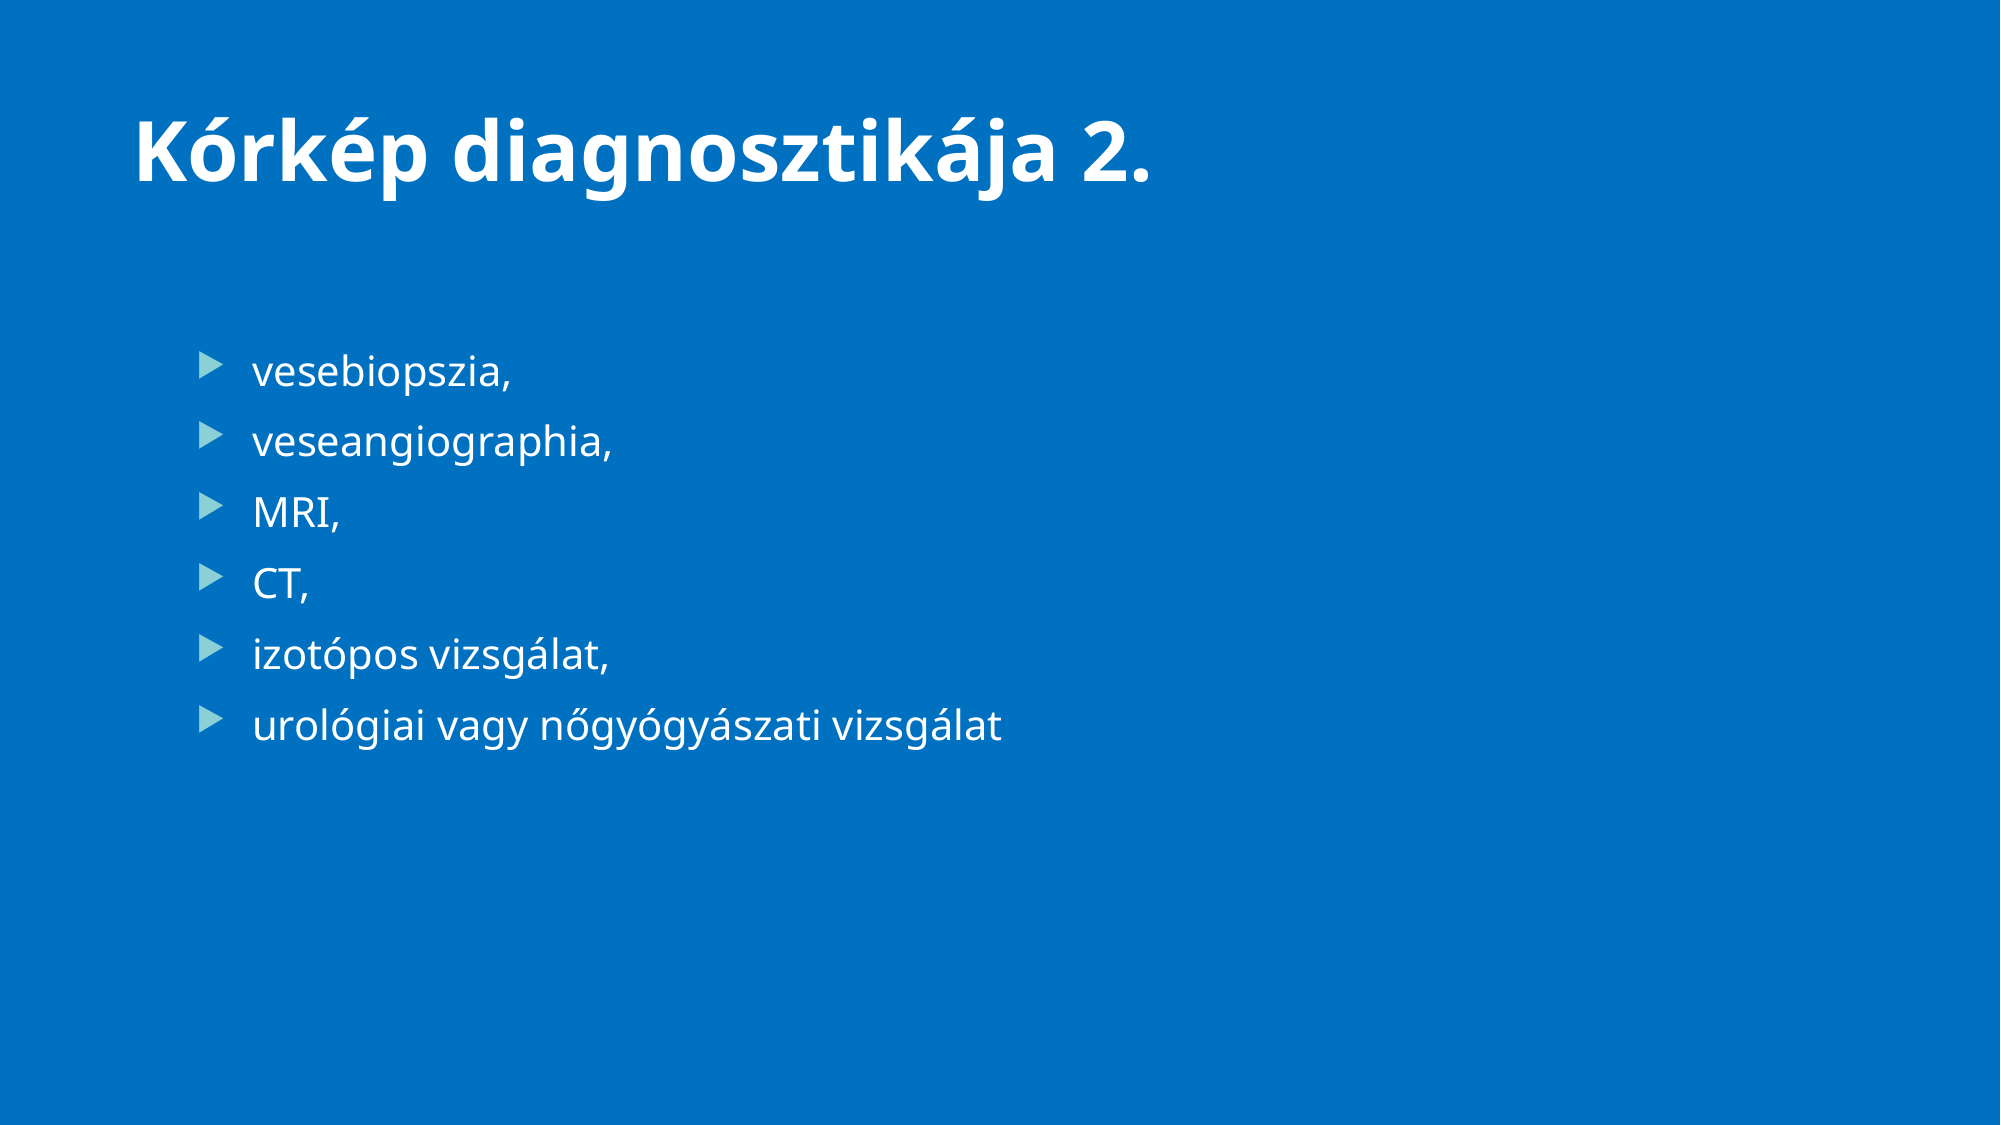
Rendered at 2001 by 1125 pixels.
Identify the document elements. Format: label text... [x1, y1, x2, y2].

title Kórkép diagnosztikája 2. [117, 90, 1468, 240]
list vesebiopszia, veseangiographia, MRI, CT, izotópos vizsgálat, urológiai vagy nőgyógyászati vizsgálat [181, 336, 1649, 1025]
